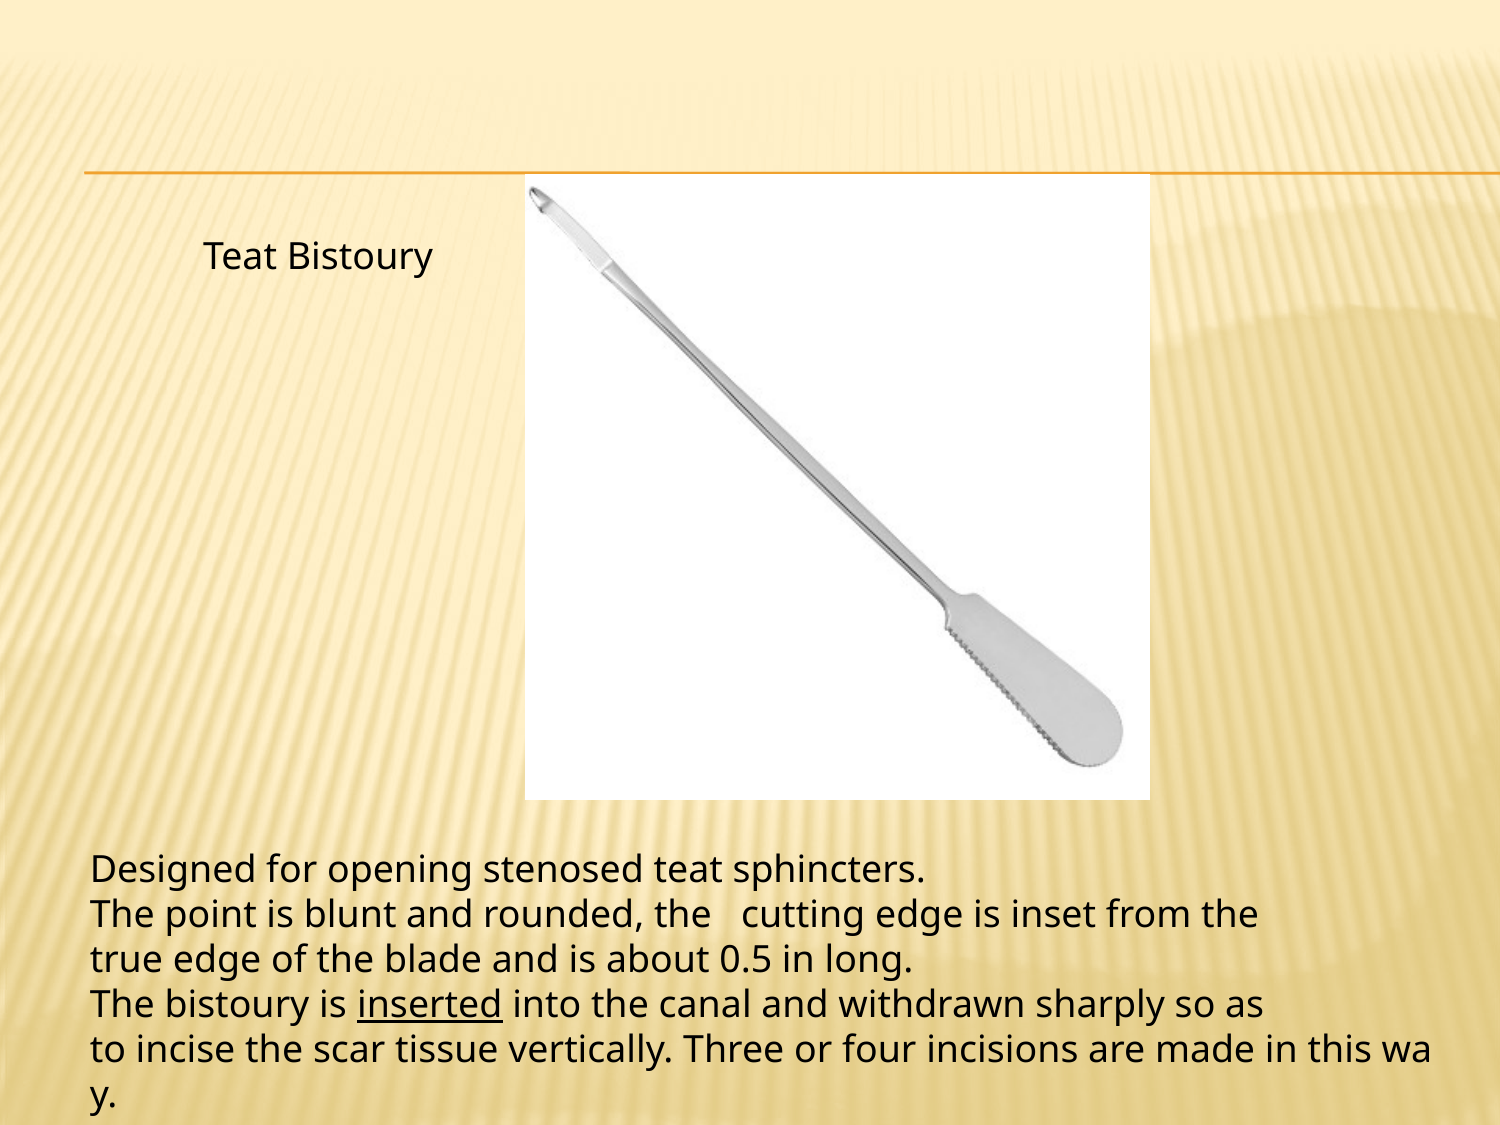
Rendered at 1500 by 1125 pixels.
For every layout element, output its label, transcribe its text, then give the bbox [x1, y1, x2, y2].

picture [524, 174, 1151, 801]
text_box Teat Bistoury [188, 224, 449, 285]
text_box Designed for opening stenosed teat sphincters. The point is blunt and rounded, the cutting edge is inset from the true edge of the blade and is about 0.5 in long. The bistoury is inserted into the canal and withdrawn sharply so as to incise the scar tissue vertically. Three or four incisions are made in this way. [75, 837, 1450, 1123]
